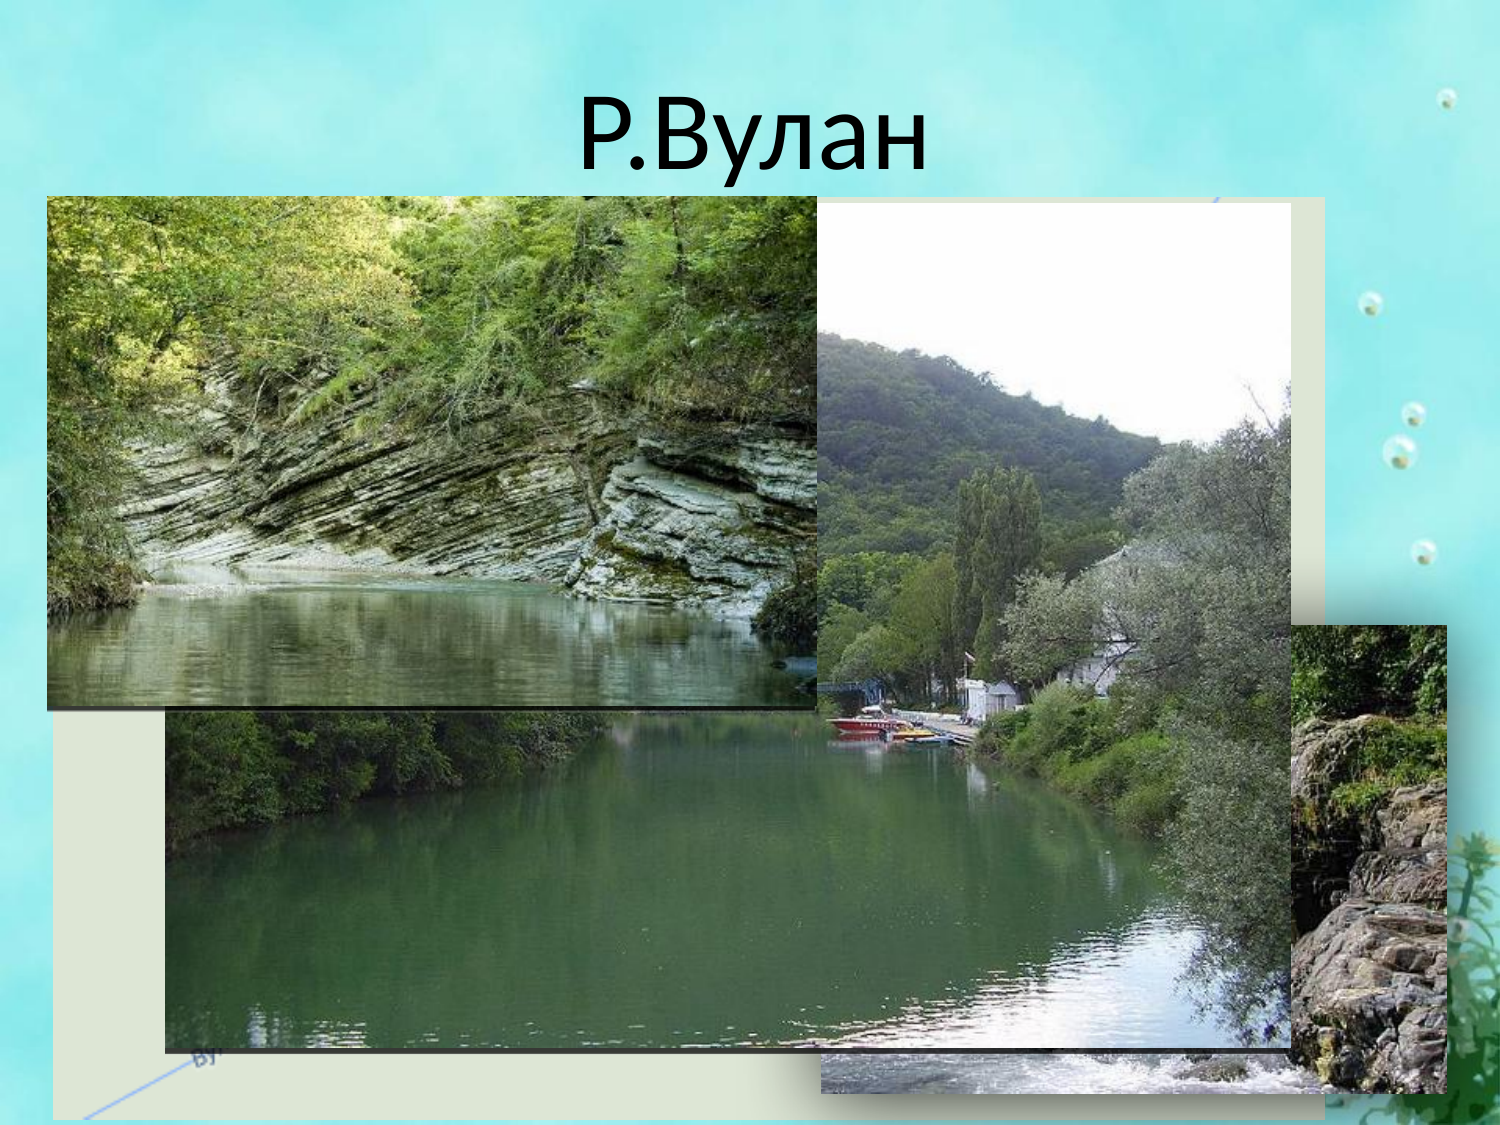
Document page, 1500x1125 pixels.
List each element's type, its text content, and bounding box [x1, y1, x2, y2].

picture [0, 0, 1500, 1125]
title Р.Вулан [4, 66, 1500, 182]
